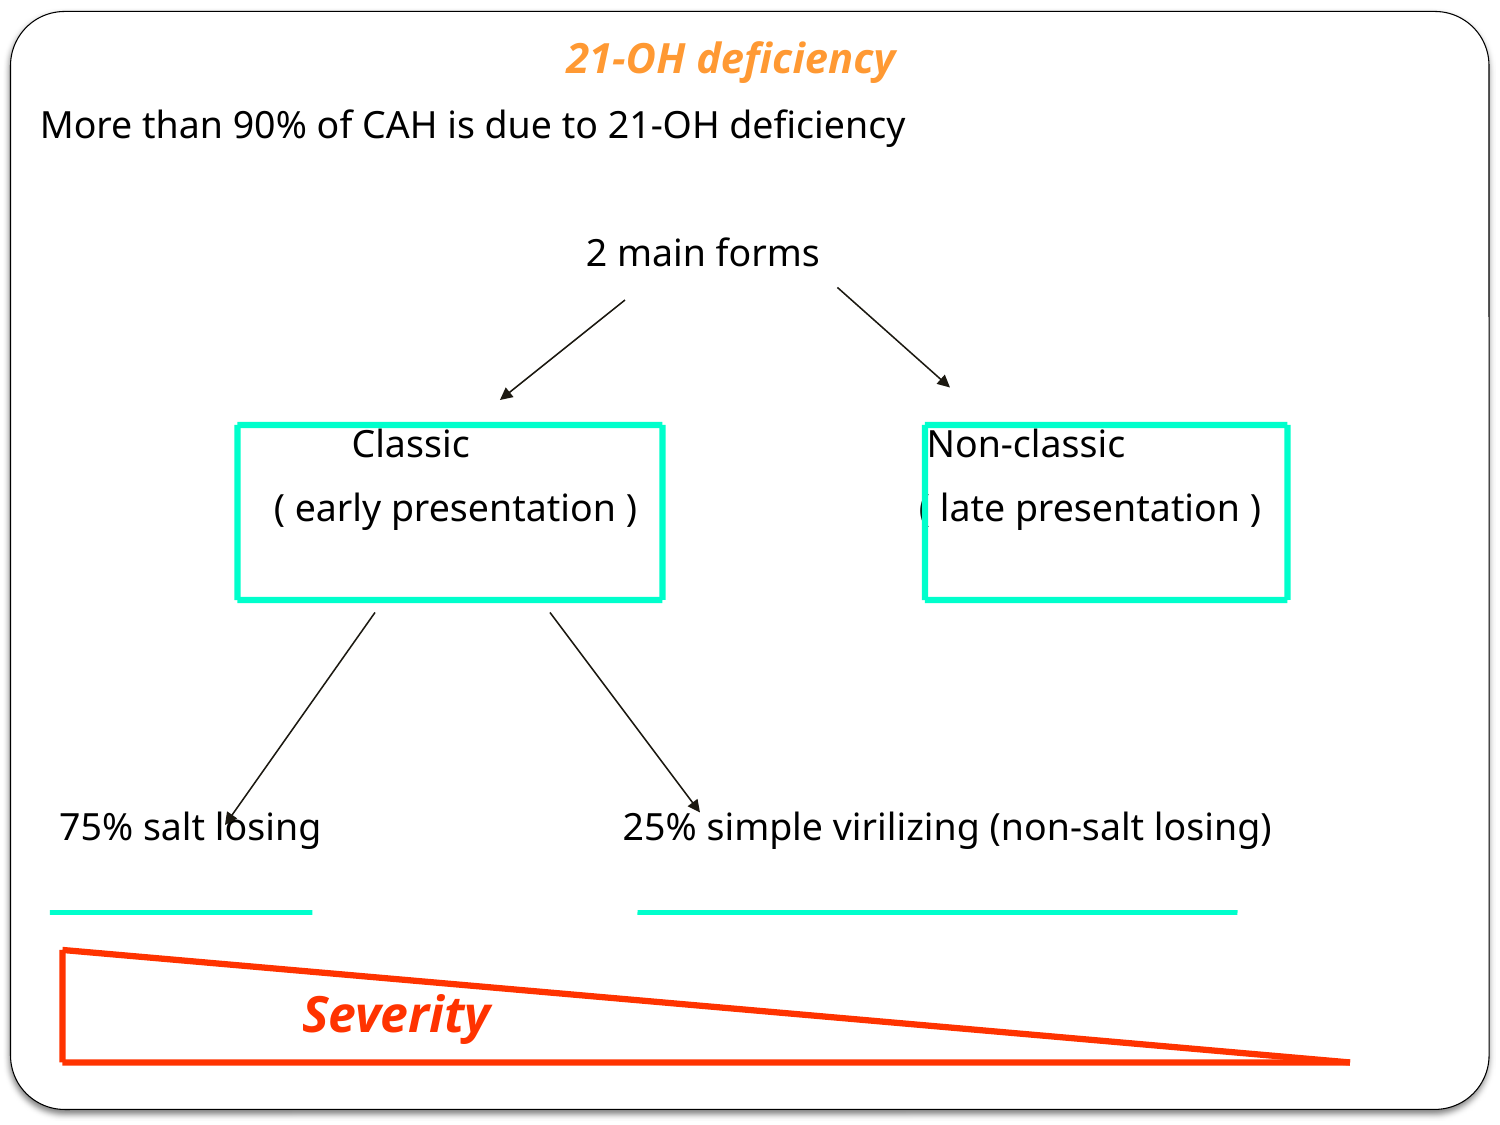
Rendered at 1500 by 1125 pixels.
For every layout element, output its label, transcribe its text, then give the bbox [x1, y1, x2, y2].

text_box [549, 612, 700, 813]
text_box Severity [287, 974, 813, 1050]
text_box [499, 299, 626, 400]
text_box 21-OH deficiency More than 90% of CAH is due to 21-OH deficiency 2 main forms Classic Non-classic ( early presentation ) ( late presentation ) 75% salt losing 25% simple virilizing (non-salt losing) [24, 24, 1475, 1047]
text_box [837, 287, 950, 388]
text_box [225, 612, 376, 826]
